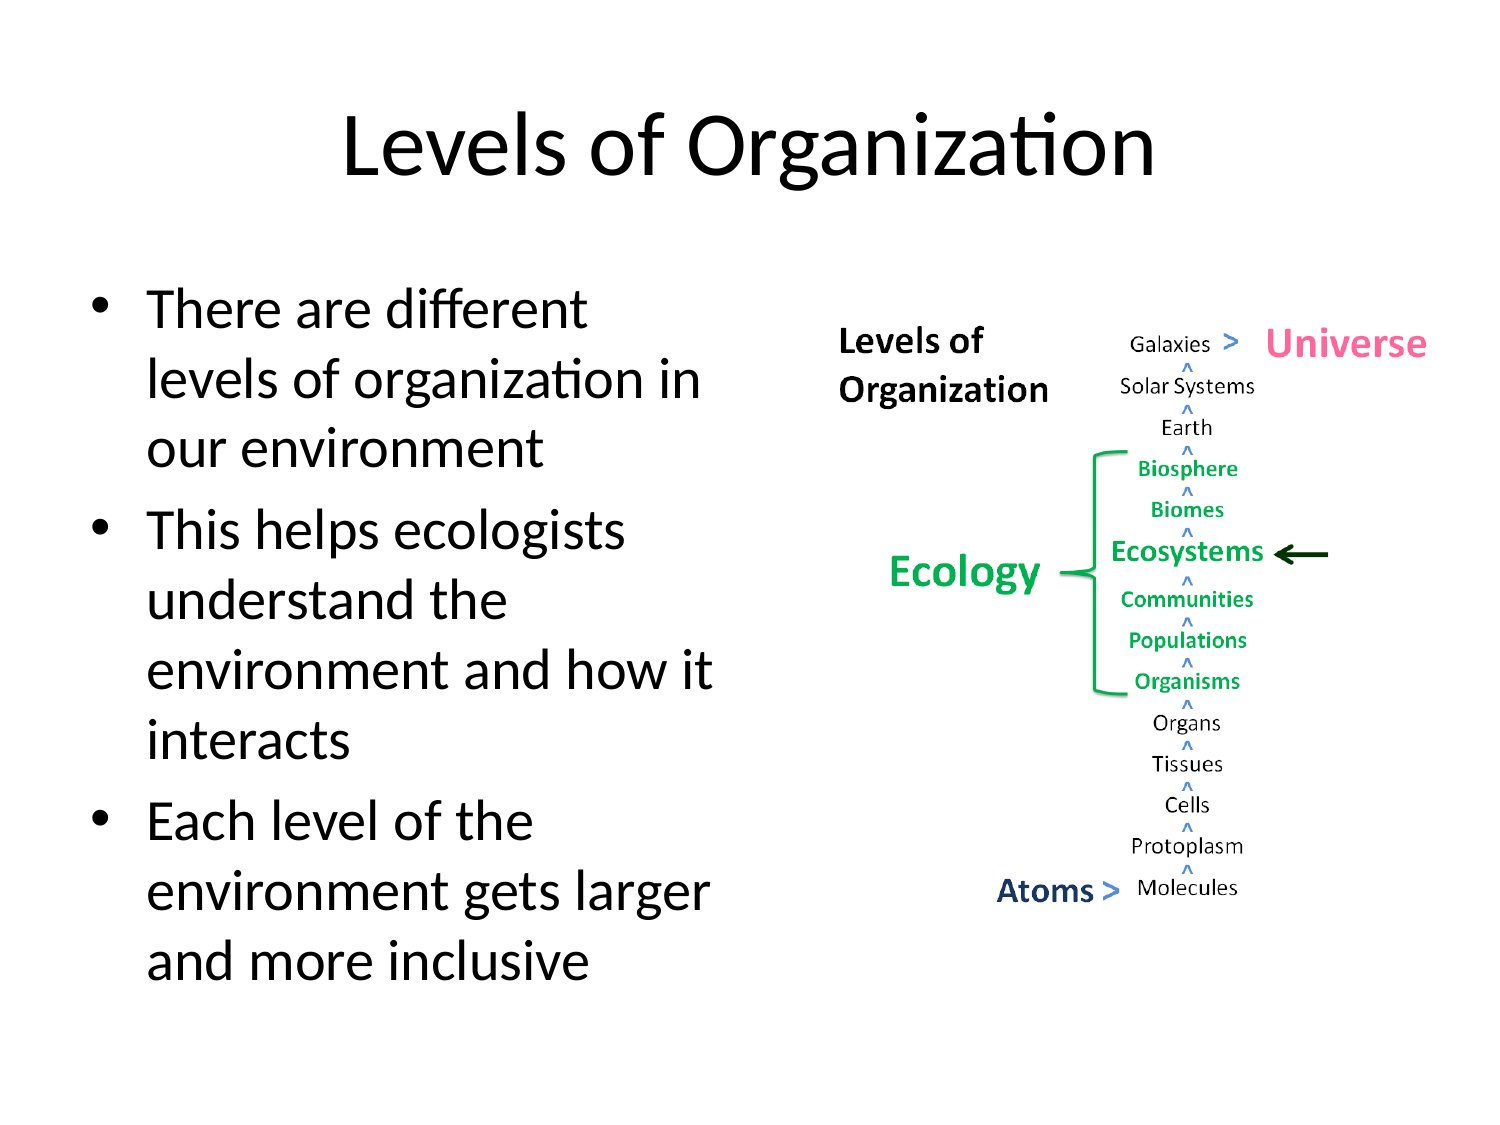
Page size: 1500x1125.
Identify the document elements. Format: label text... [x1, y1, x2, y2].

picture [812, 299, 1451, 913]
list There are different levels of organization in our environment This helps ecologists understand the environment and how it interacts Each level of the environment gets larger and more inclusive [75, 262, 738, 1005]
title Levels of Organization [75, 45, 1425, 233]
